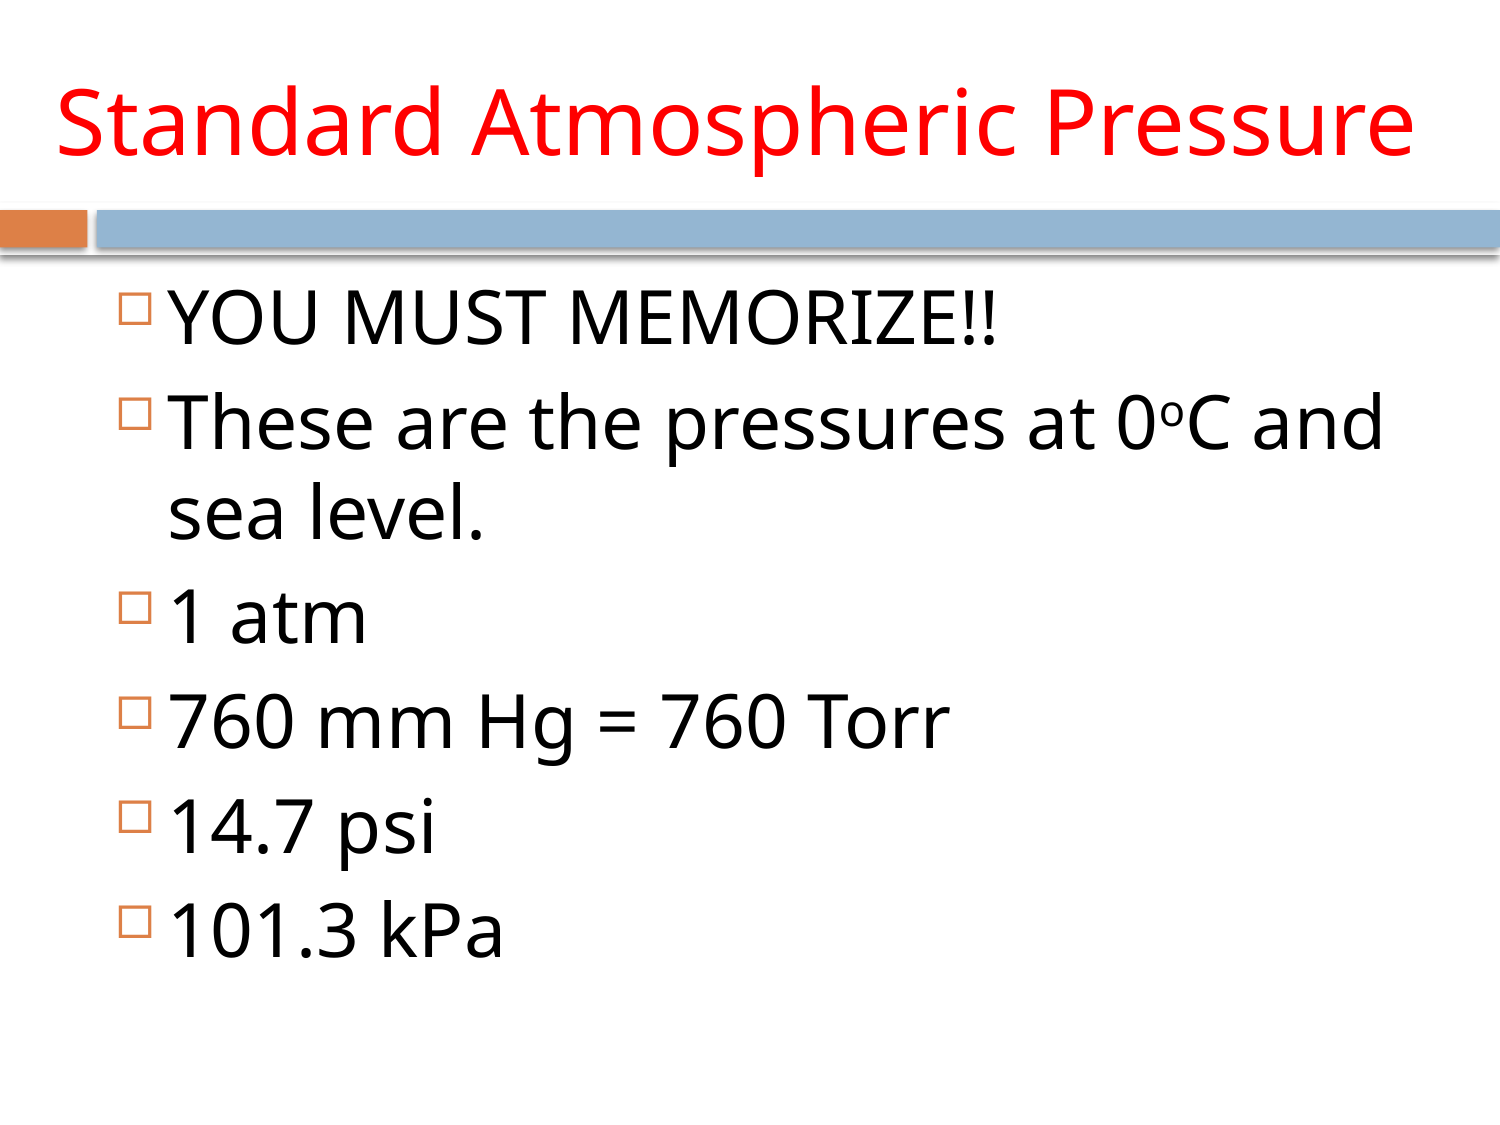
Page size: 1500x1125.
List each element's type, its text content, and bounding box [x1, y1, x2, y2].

list YOU MUST MEMORIZE!! These are the pressures at 0oC and sea level. 1 atm 760 mm Hg = 760 Torr 14.7 psi 101.3 kPa [100, 262, 1438, 1000]
title Standard Atmospheric Pressure [37, 37, 1437, 200]
